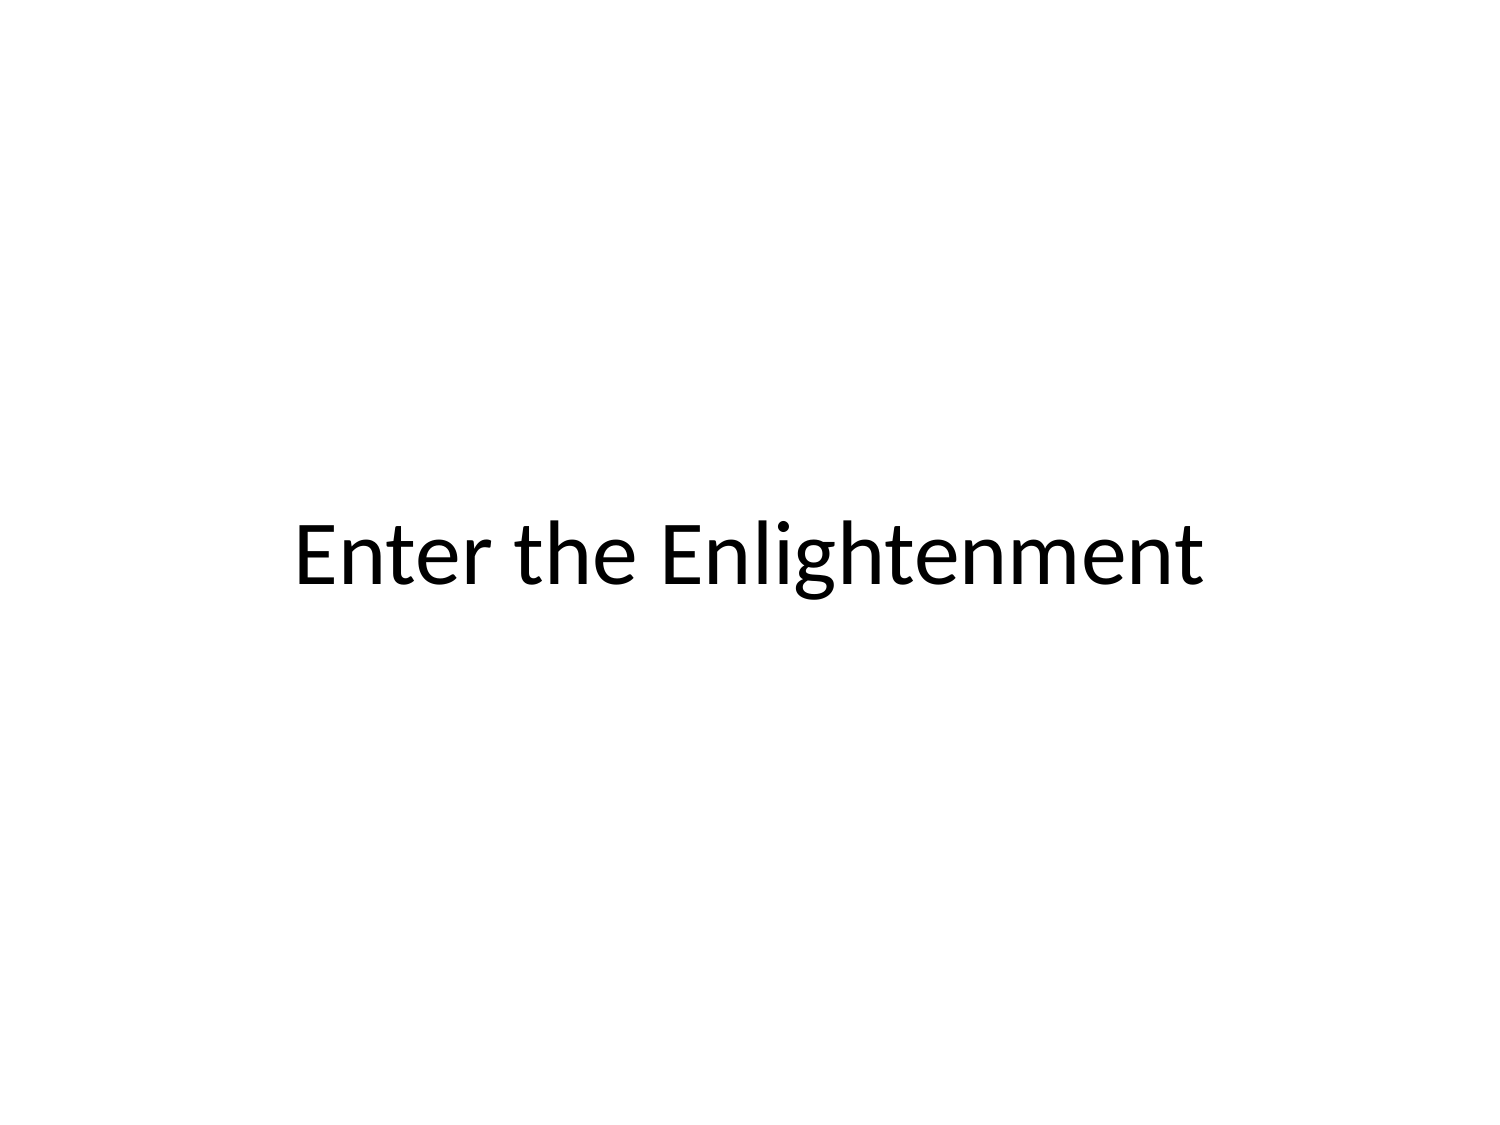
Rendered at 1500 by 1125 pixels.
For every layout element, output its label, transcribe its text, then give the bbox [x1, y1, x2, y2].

title Enter the Enlightenment [74, 44, 1426, 1051]
